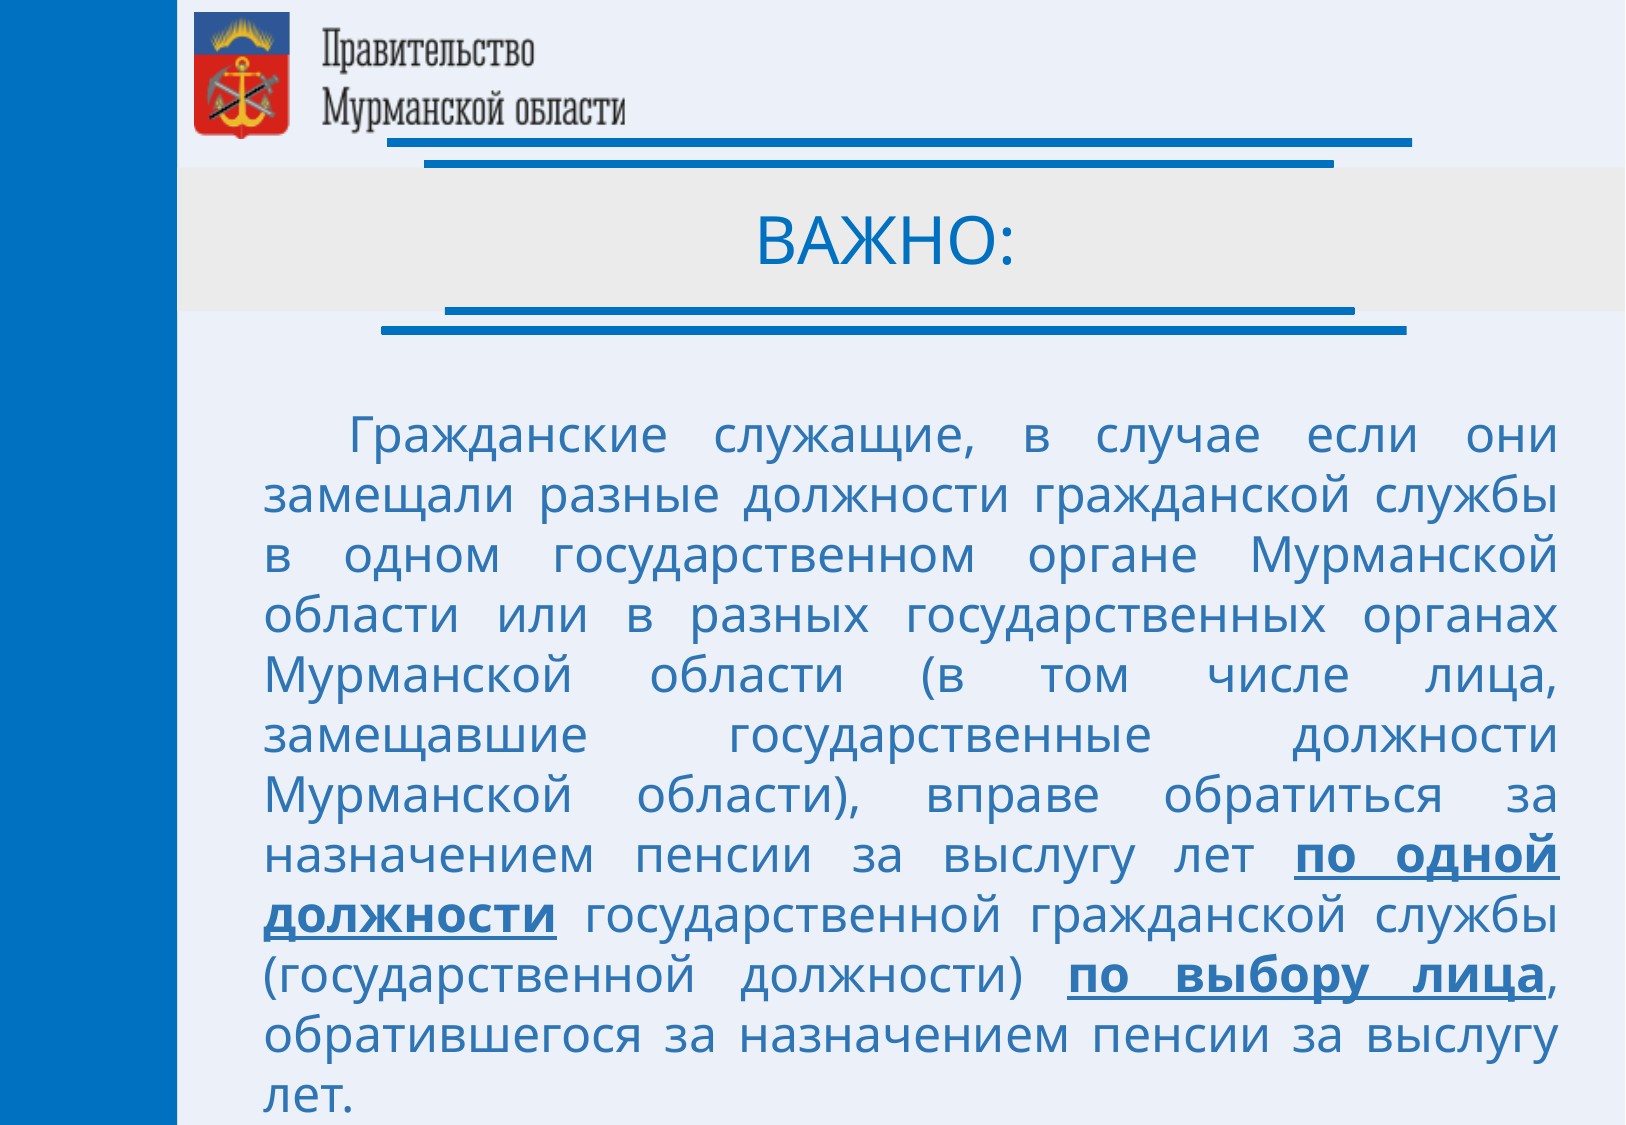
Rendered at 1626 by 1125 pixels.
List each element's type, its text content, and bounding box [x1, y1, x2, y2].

picture [194, 12, 625, 139]
text_box [444, 306, 1356, 316]
text_box [423, 159, 1335, 169]
text_box ВАЖНО: [185, 190, 1621, 286]
text_box Гражданские служащие, в случае если они замещали разные должности гражданской службы в одном государственном органе Мурманской области или в разных государственных органах Мурманской области (в том числе лица, замещавшие государственные должности Мурманской области), вправе обратиться за назначением пенсии за выслугу лет по одной должности государственной гражданской службы (государственной должности) по выбору лица, обратившегося за назначением пенсии за выслугу лет. [230, 395, 1575, 1125]
text_box [0, 0, 178, 1125]
text_box [381, 326, 1408, 335]
text_box [386, 138, 1413, 147]
text_box [176, 167, 1625, 312]
